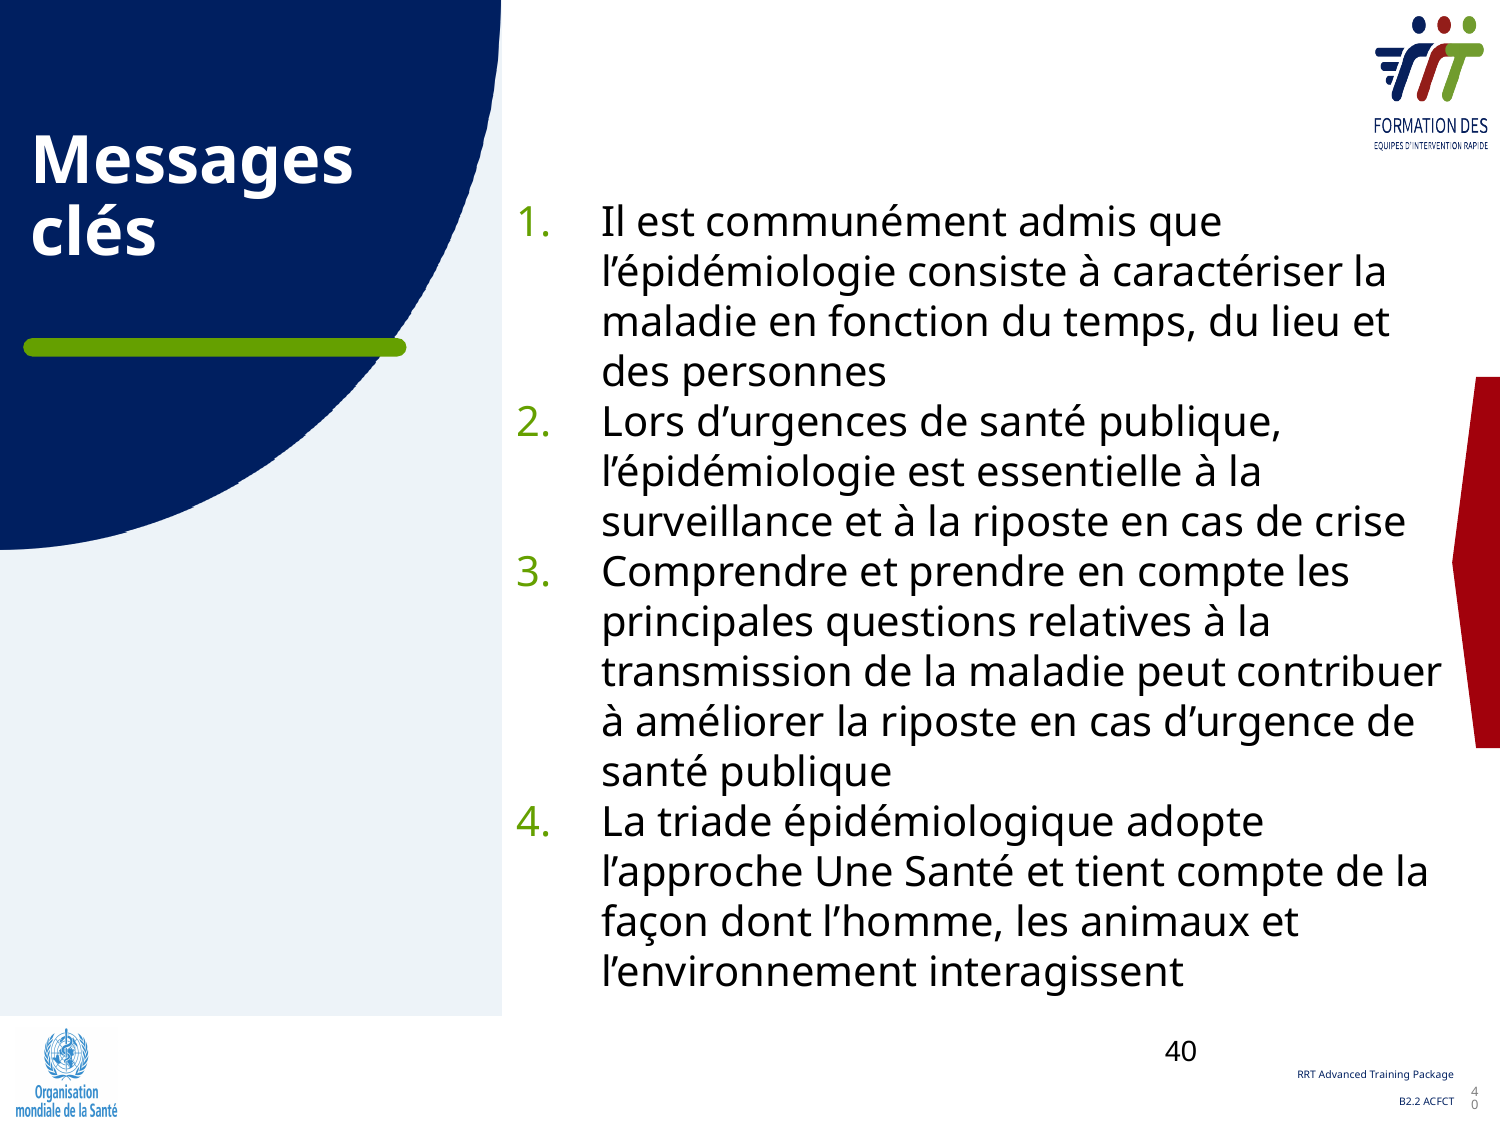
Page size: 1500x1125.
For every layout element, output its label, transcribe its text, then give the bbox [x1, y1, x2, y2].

slide_number 40 [1149, 1024, 1500, 1103]
title Messages clés [22, 39, 426, 358]
picture [1374, 15, 1488, 151]
picture [15, 1027, 118, 1118]
text_box Il est communément admis que l’épidémiologie consiste à caractériser la maladie en fonction du temps, du lieu et des personnes Lors d’urgences de santé publique, l’épidémiologie est essentielle à la surveillance et à la riposte en cas de crise Comprendre et prendre en compte les principales questions relatives à la transmission de la maladie peut contribuer à améliorer la riposte en cas d’urgence de santé publique La triade épidémiologique adopte l’approche Une Santé et tient compte de la façon dont l’homme, les animaux et l’environnement interagissent [501, 187, 1473, 1053]
text_box [23, 338, 407, 357]
picture [0, 0, 502, 1018]
